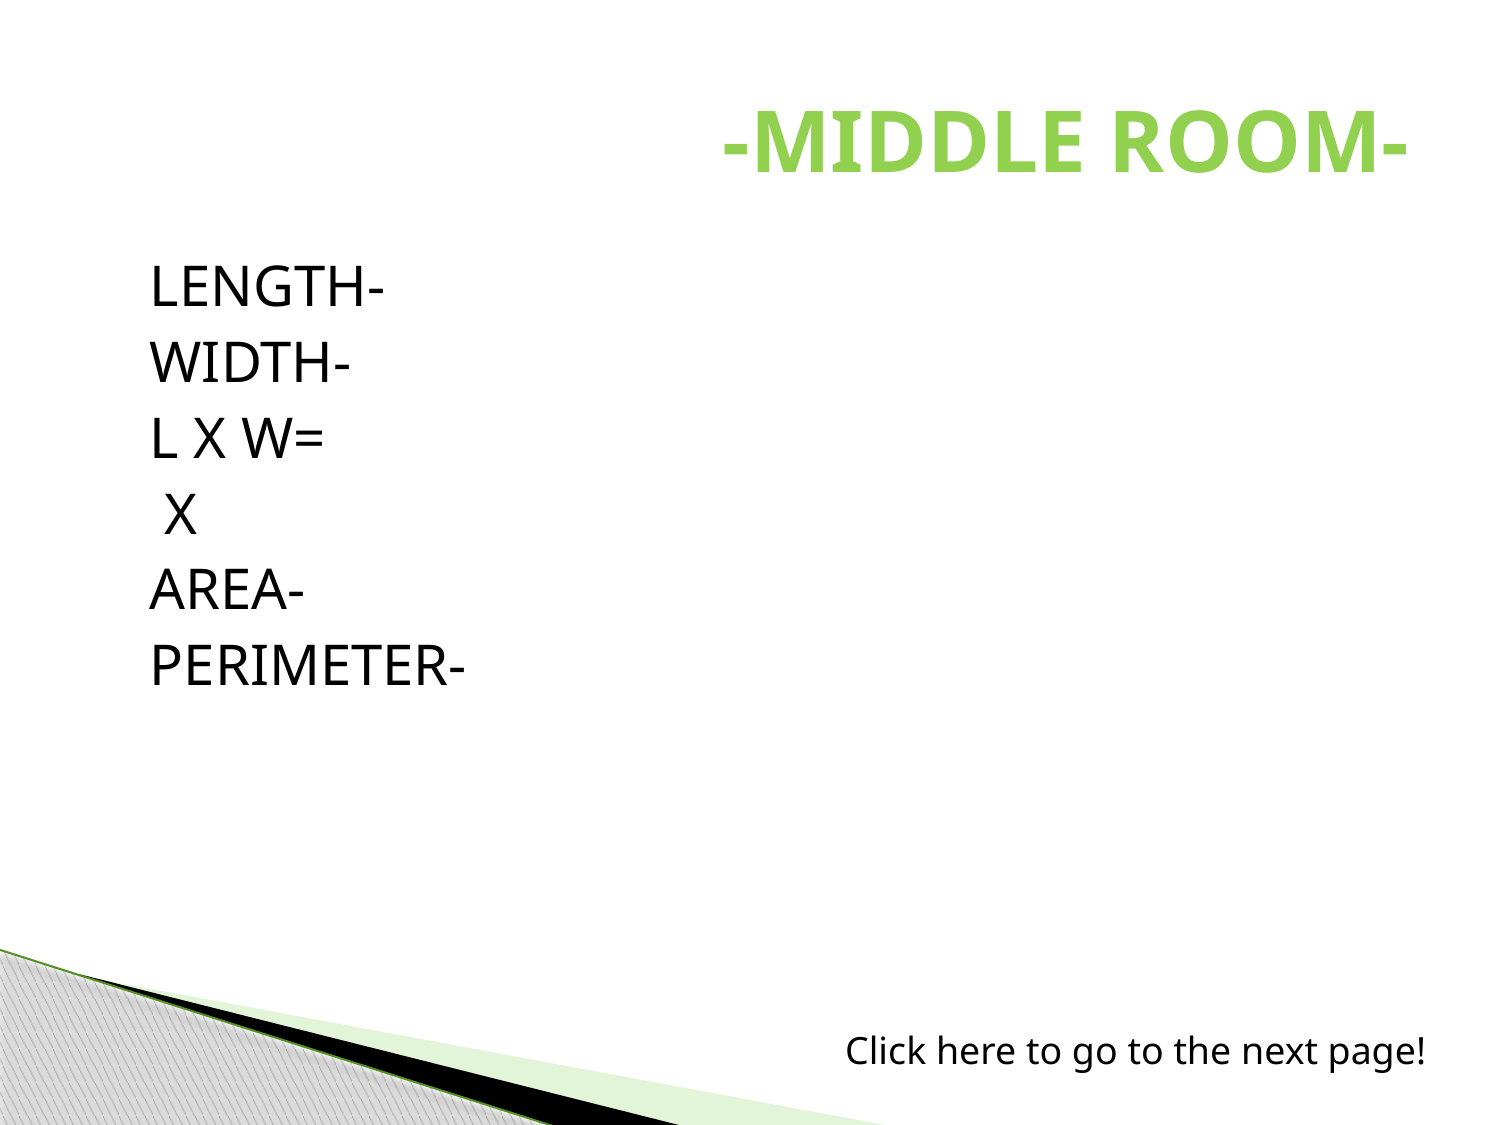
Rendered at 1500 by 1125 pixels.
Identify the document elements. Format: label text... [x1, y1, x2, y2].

list LENGTH- WIDTH- L X W= X AREA- PERIMETER- [75, 243, 1425, 986]
title -MIDDLE ROOM- [75, 45, 1425, 233]
text_box Click here to go to the next page! [609, 1019, 1442, 1080]
